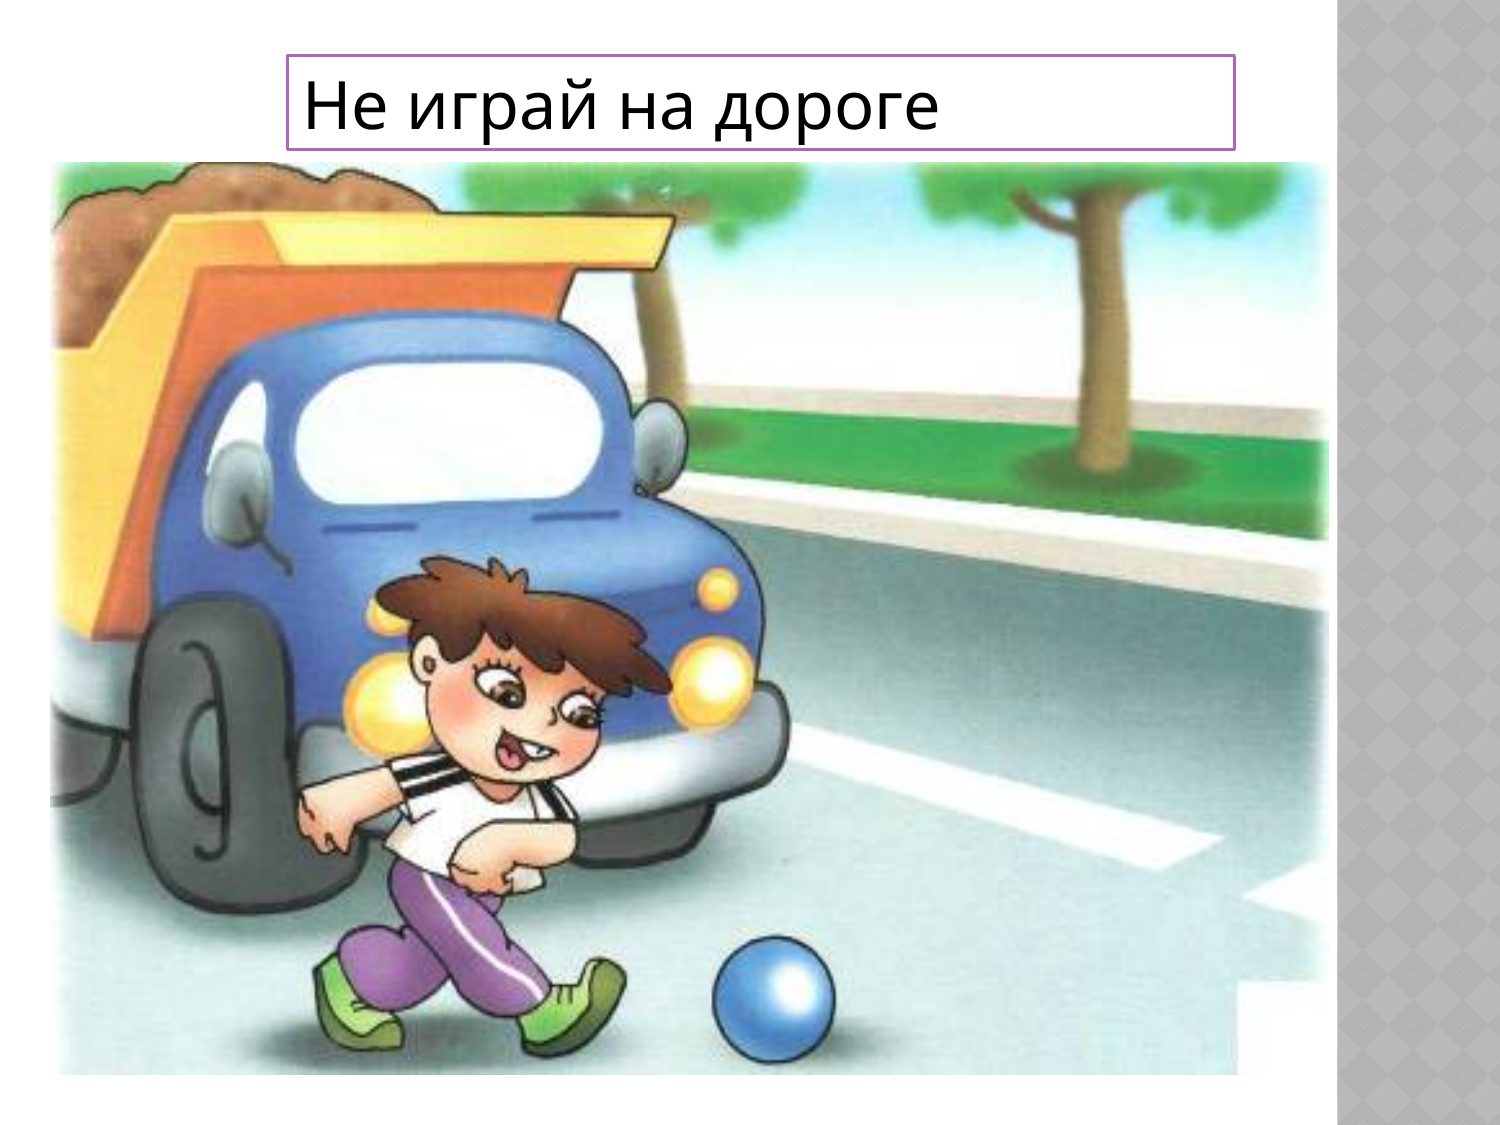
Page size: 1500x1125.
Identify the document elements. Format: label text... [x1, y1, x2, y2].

text_box Не играй на дороге [286, 54, 1236, 151]
picture [49, 162, 1329, 1076]
